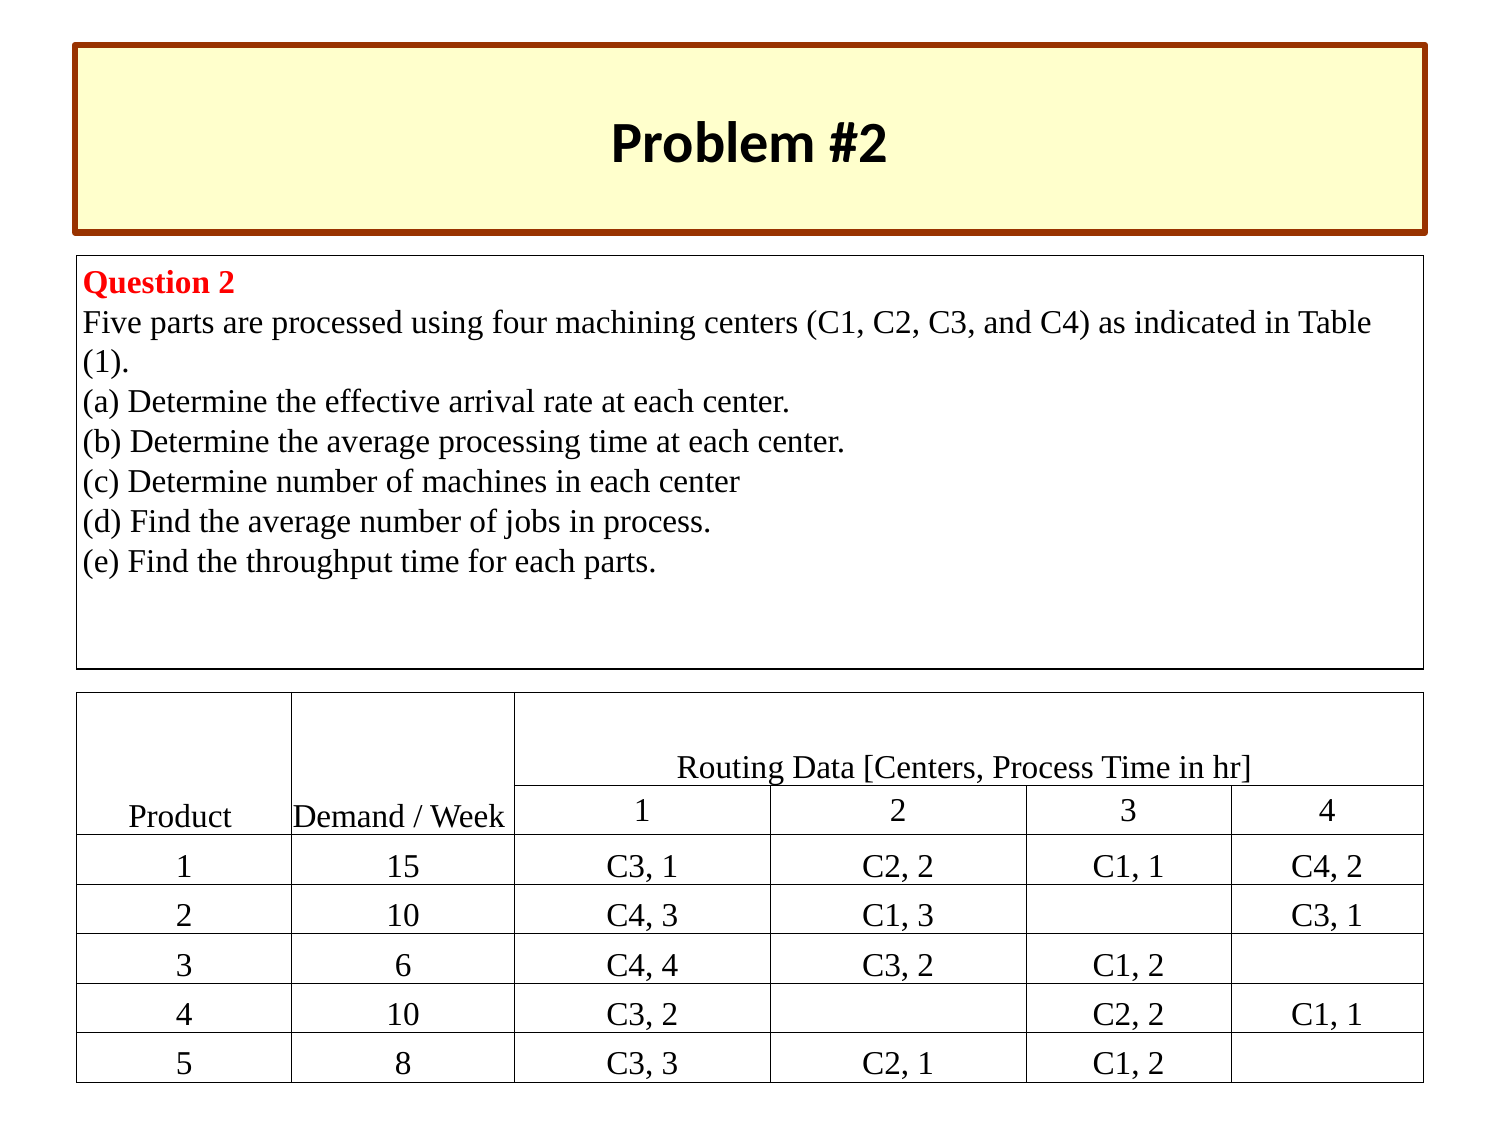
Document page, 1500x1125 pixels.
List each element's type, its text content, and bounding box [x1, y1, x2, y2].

table_cell C2, 2 [1027, 984, 1231, 1032]
table_cell 4 [1232, 786, 1423, 834]
table_cell 15 [292, 835, 514, 884]
table_cell C3, 2 [771, 934, 1026, 983]
table_header Routing Data [Centers, Process Time in hr] [515, 693, 1423, 785]
table_cell [771, 984, 1026, 1032]
table_cell [1027, 885, 1231, 933]
table_cell C2, 1 [771, 1033, 1026, 1082]
table_cell C3, 2 [515, 984, 770, 1032]
table_cell 3 [1027, 786, 1231, 834]
title Problem #2 [75, 45, 1425, 233]
table_cell 1 [515, 786, 770, 834]
table_cell C1, 2 [1027, 1033, 1231, 1082]
table_header Demand / Week [292, 693, 514, 834]
table_header Product [77, 693, 291, 834]
table_cell C2, 2 [771, 835, 1026, 884]
table_cell C1, 1 [1232, 984, 1423, 1032]
table_cell 8 [292, 1033, 514, 1082]
table_cell C1, 3 [771, 885, 1026, 933]
table_cell C4, 2 [1232, 835, 1423, 884]
table_cell C1, 1 [1027, 835, 1231, 884]
table_cell [1232, 934, 1423, 983]
table_cell 2 [77, 885, 291, 933]
table_cell 3 [77, 934, 291, 983]
table_cell C4, 4 [515, 934, 770, 983]
table_cell 5 [77, 1033, 291, 1082]
table_cell 10 [292, 885, 514, 933]
table_cell 4 [77, 984, 291, 1032]
table_cell 1 [77, 835, 291, 884]
table_cell 2 [771, 786, 1026, 834]
table_cell [1232, 1033, 1423, 1082]
table_cell C3, 1 [1232, 885, 1423, 933]
table_cell C1, 2 [1027, 934, 1231, 983]
table_cell C3, 3 [515, 1033, 770, 1082]
table_cell 6 [292, 934, 514, 983]
table_cell 10 [292, 984, 514, 1032]
table_cell C4, 3 [515, 885, 770, 933]
text_box Question 2 Five parts are processed using four machining centers (C1, C2, C3, and C4) as indicated in Table (1). (a) Determine the effective arrival rate at each center. (b) Determine the average processing time at each center. (c) Determine number of machines in each center (d) Find the average number of jobs in process. (e) Find the throughput time for each parts. [76, 255, 1424, 669]
table_cell C3, 1 [515, 835, 770, 884]
